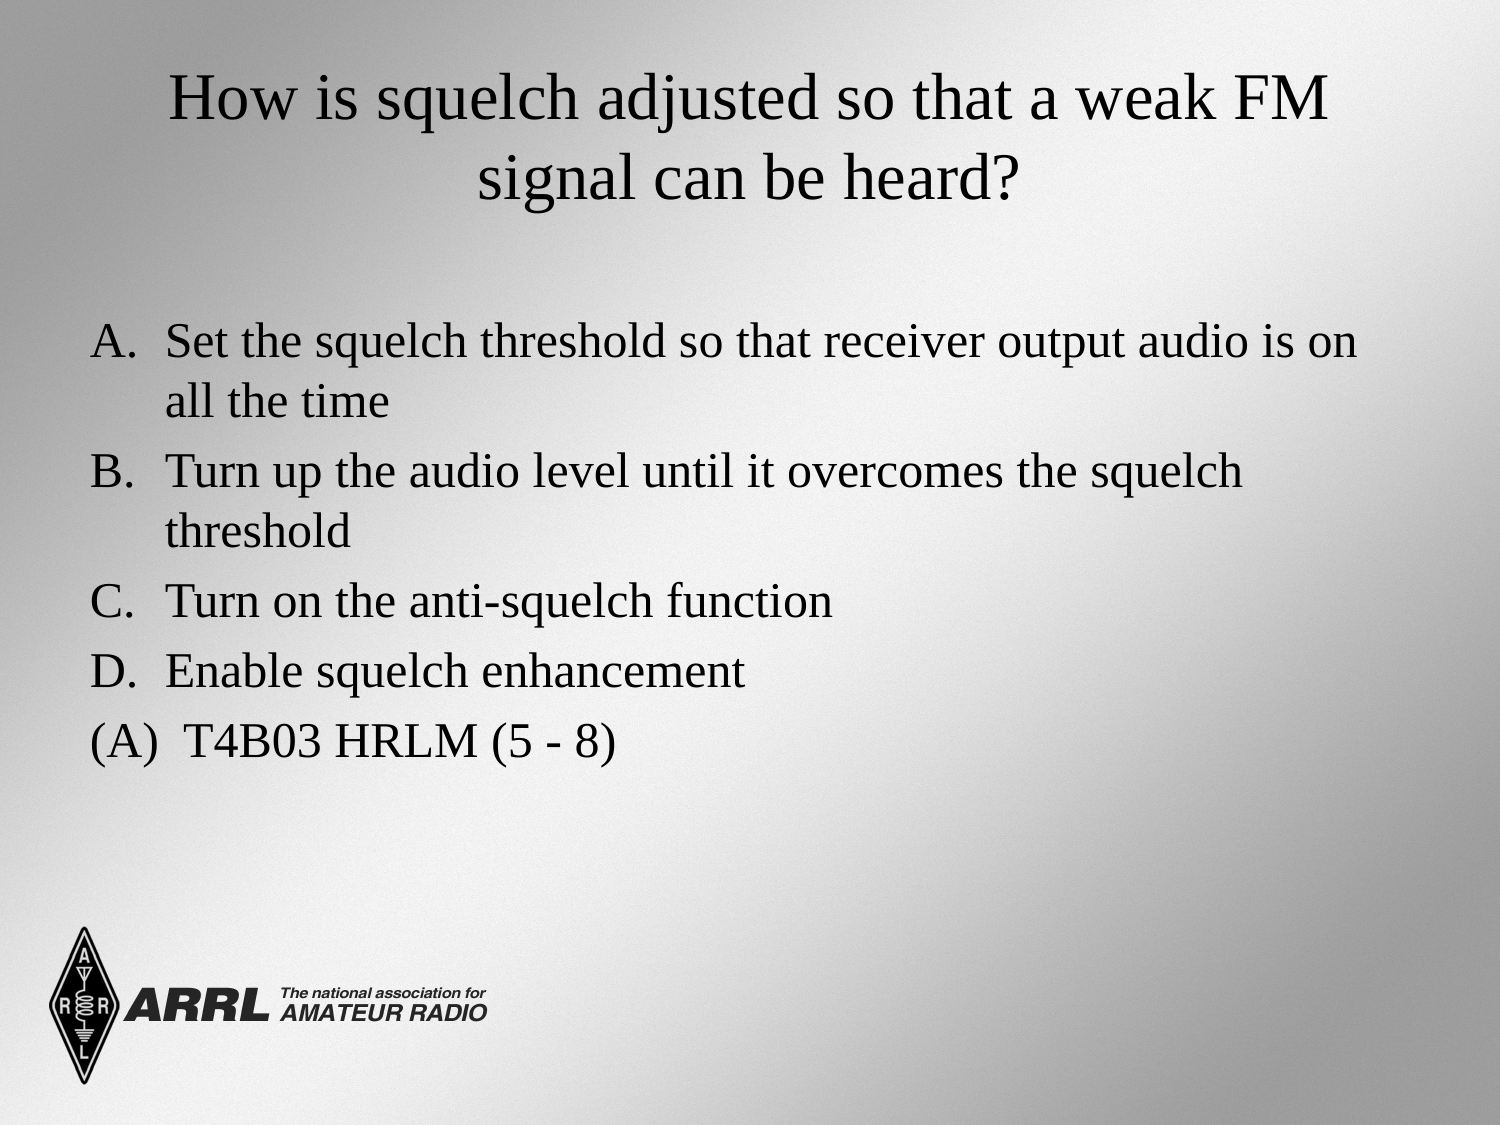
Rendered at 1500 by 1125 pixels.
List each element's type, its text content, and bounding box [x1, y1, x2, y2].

list Set the squelch threshold so that receiver output audio is on all the time Turn up the audio level until it overcomes the squelch threshold Turn on the anti-squelch function Enable squelch enhancement (A) T4B03 HRLM (5 - 8) [75, 299, 1425, 1005]
title How is squelch adjusted so that a weak FM signal can be heard? [75, 45, 1425, 233]
picture [0, 0, 1500, 1125]
